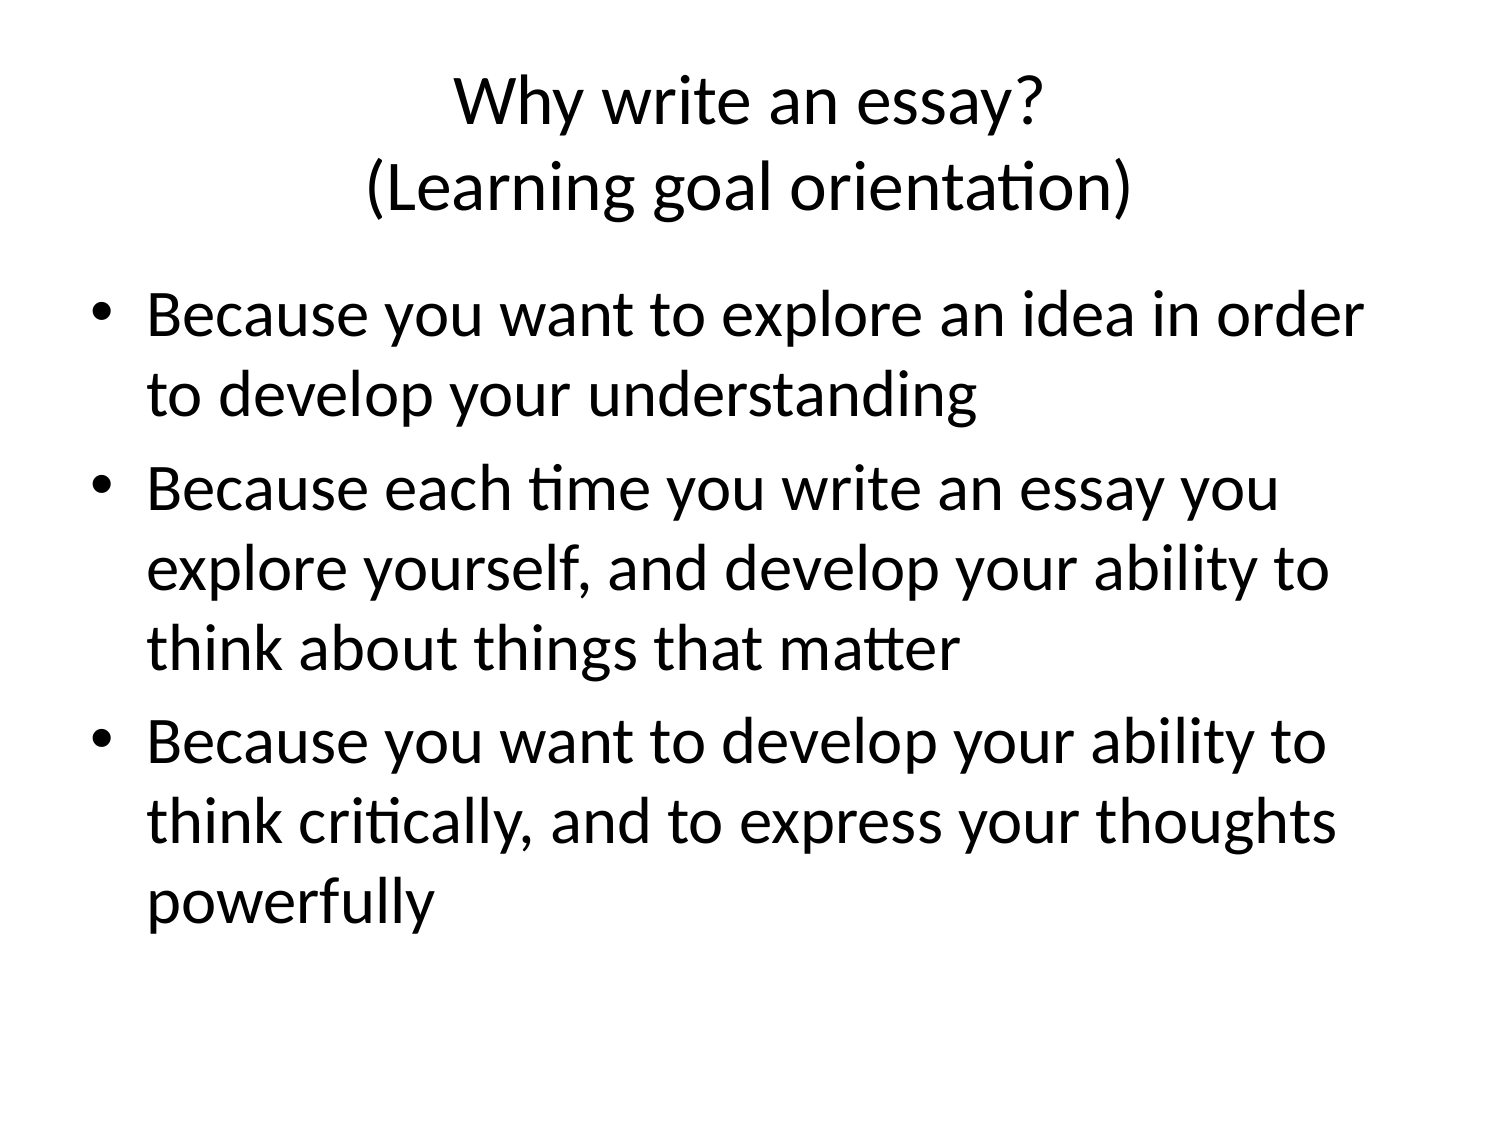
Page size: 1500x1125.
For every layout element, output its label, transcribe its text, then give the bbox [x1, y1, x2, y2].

list Because you want to explore an idea in order to develop your understanding Because each time you write an essay you explore yourself, and develop your ability to think about things that matter Because you want to develop your ability to think critically, and to express your thoughts powerfully [75, 262, 1425, 1005]
title Why write an essay? (Learning goal orientation) [75, 45, 1425, 233]
